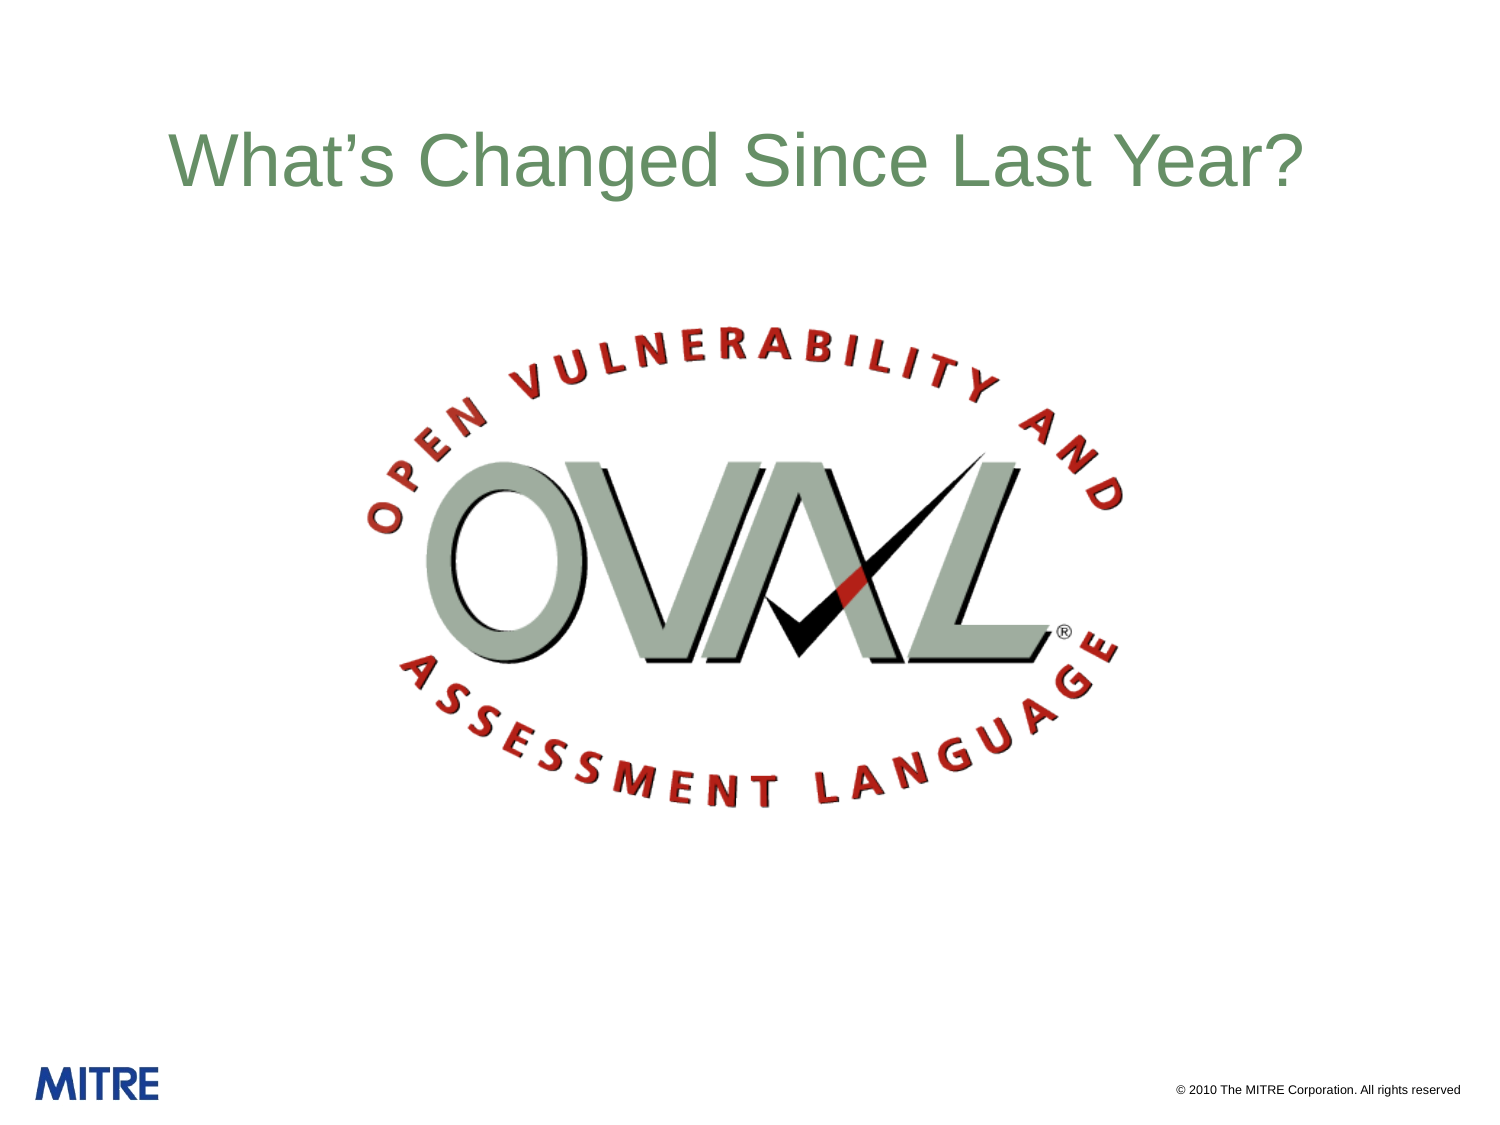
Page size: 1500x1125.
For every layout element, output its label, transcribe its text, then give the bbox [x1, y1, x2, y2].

title What’s Changed Since Last Year? [99, 49, 1376, 263]
picture [30, 1064, 163, 1106]
picture [174, 263, 1325, 1000]
